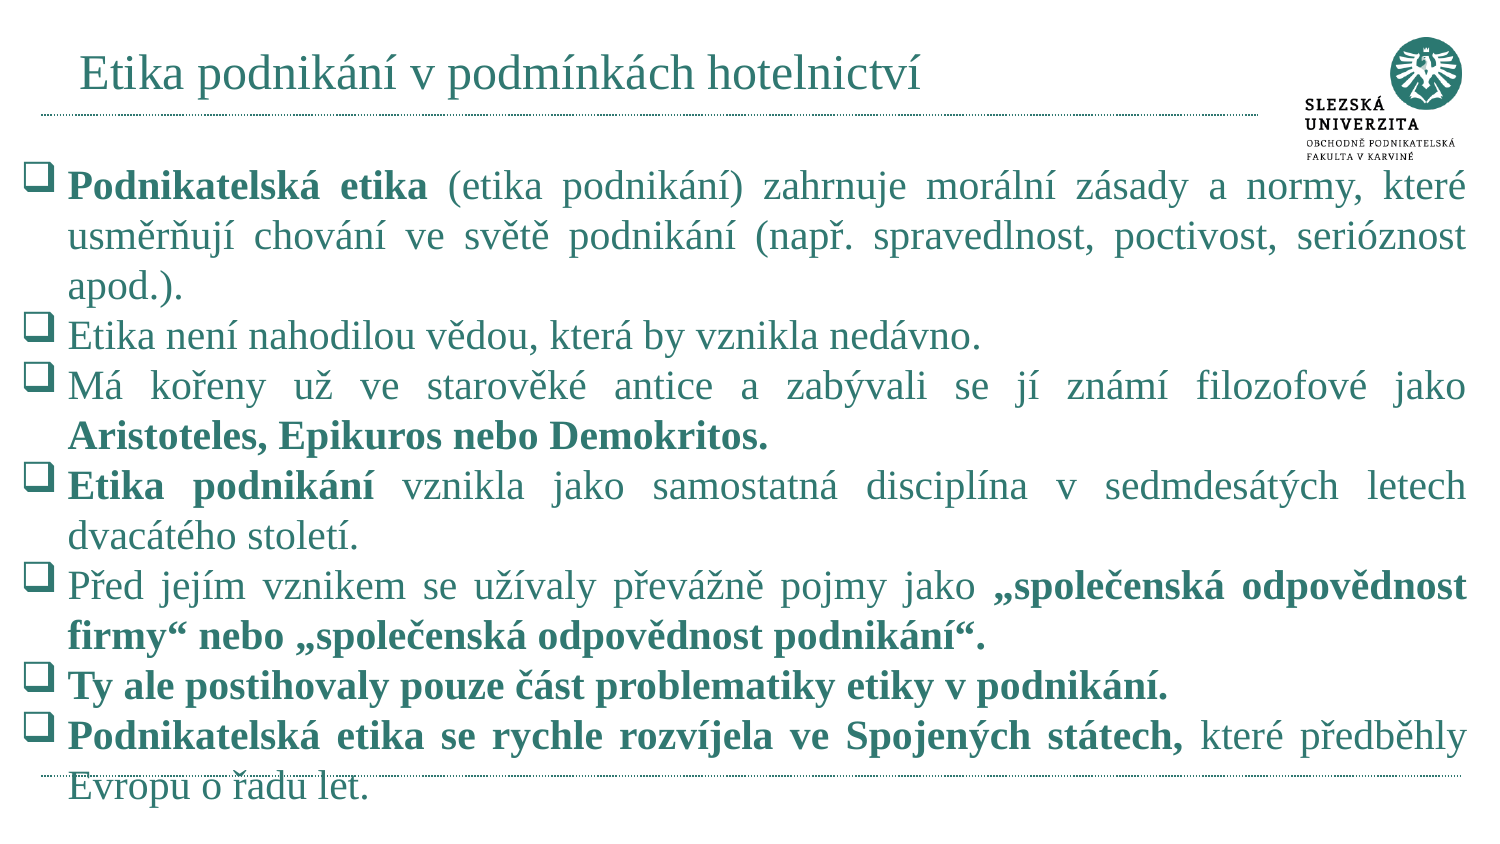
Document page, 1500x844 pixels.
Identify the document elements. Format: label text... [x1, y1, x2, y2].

text_box Podnikatelská etika (etika podnikání) zahrnuje morální zásady a normy, které usměrňují chování ve světě podnikání (např. spravedlnost, poctivost, serióznost apod.). Etika není nahodilou vědou, která by vznikla nedávno. Má kořeny už ve starověké antice a zabývali se jí známí filozofové jako Aristoteles, Epikuros nebo Demokritos. Etika podnikání vznikla jako samostatná disciplína v sedmdesátých letech dvacátého století. Před jejím vznikem se užívaly převážně pojmy jako „společenská odpovědnost firmy“ nebo „společenská odpovědnost podnikání“. Ty ale postihovaly pouze část problematiky etiky v podnikání. Podnikatelská etika se rychle rozvíjela ve Spojených státech, které předběhly Evropu o řadu let. [5, 150, 1483, 844]
title Etika podnikání v podmínkách hotelnictví [64, 32, 1199, 116]
picture [1305, 37, 1462, 150]
